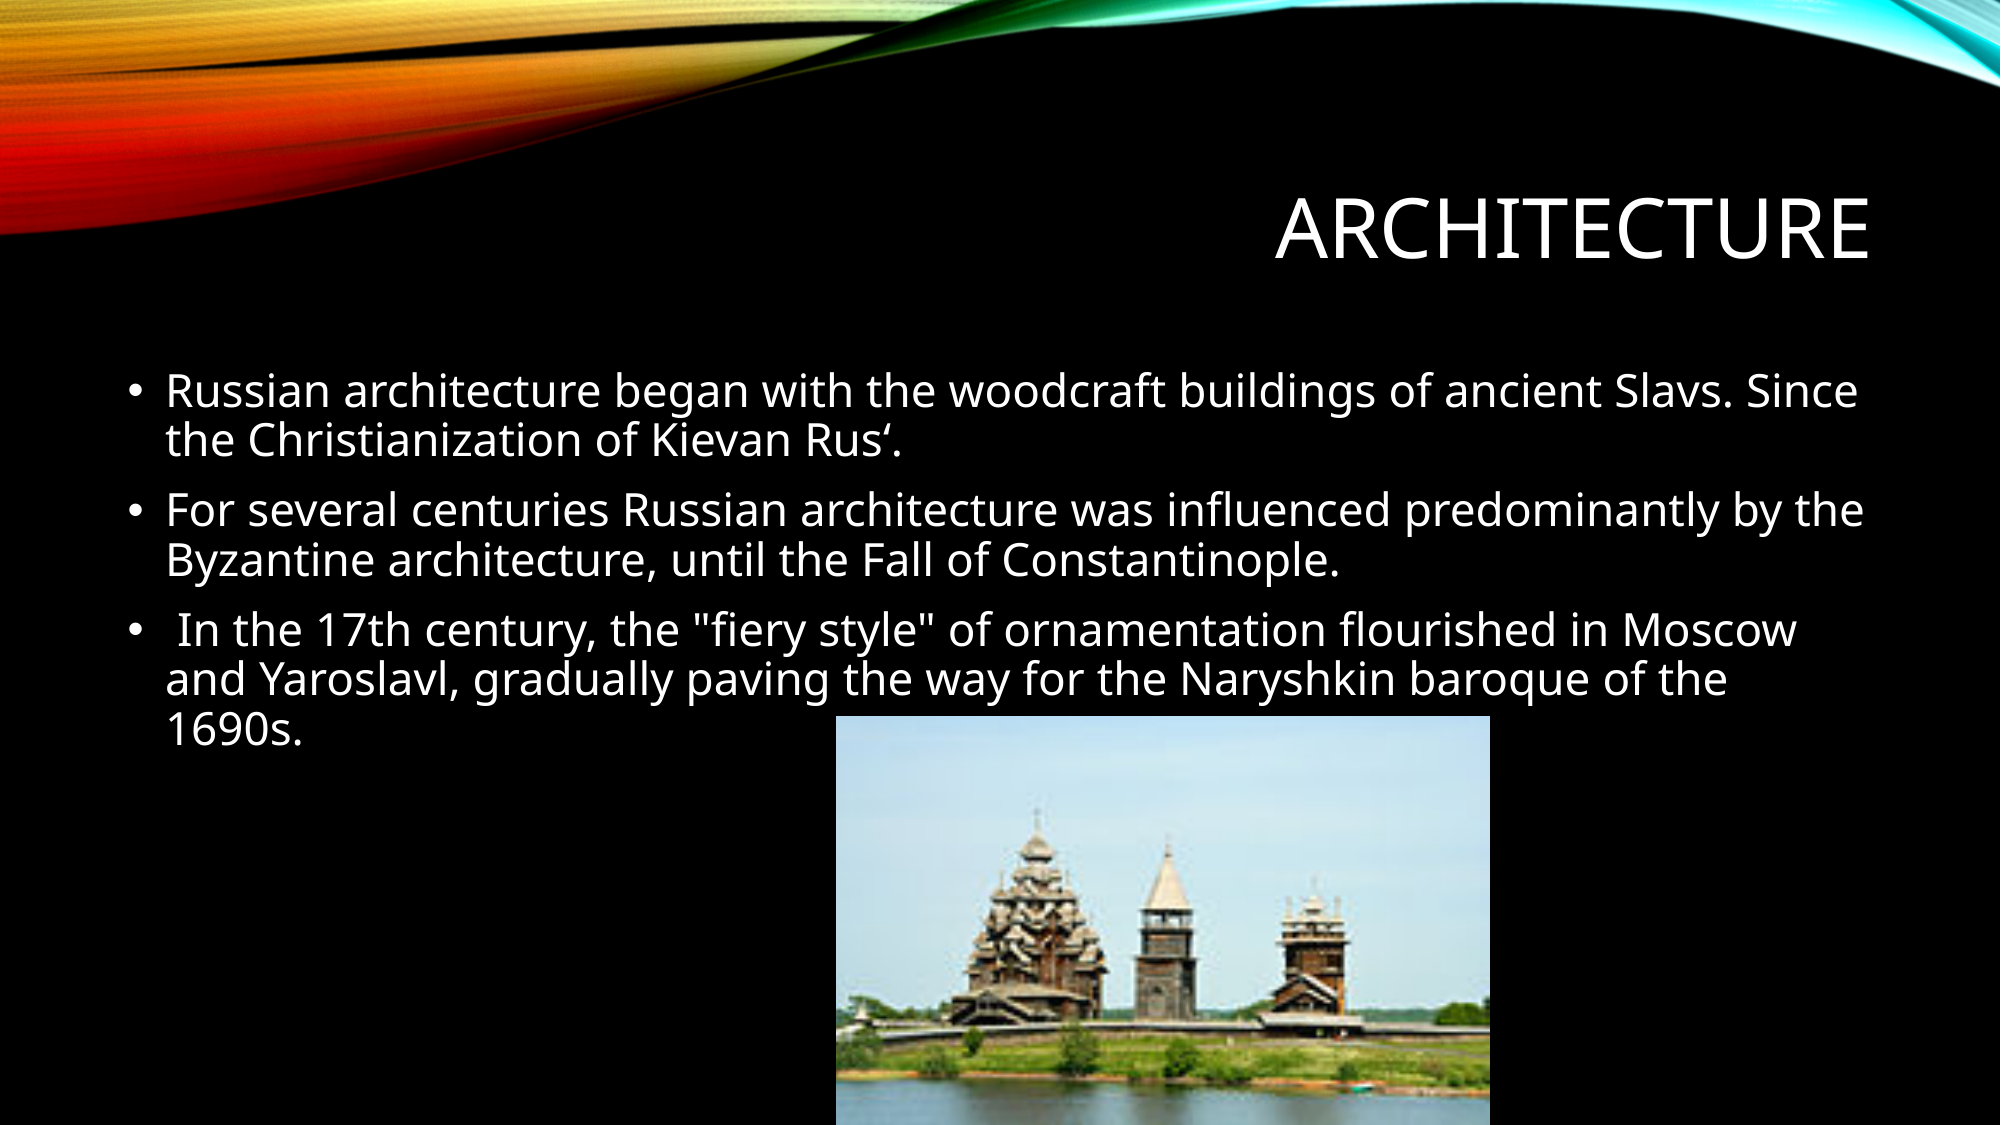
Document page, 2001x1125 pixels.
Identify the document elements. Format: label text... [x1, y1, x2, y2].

picture [835, 716, 1490, 1125]
list Russian architecture began with the woodcraft buildings of ancient Slavs. Since the Christianization of Kievan Rus‘. For several centuries Russian architecture was influenced predominantly by the Byzantine architecture, until the Fall of Constantinople. In the 17th century, the "fiery style" of ornamentation flourished in Moscow and Yaroslavl, gradually paving the way for the Naryshkin baroque of the 1690s. [112, 360, 1888, 1021]
title architecture [474, 125, 1888, 338]
picture [0, 0, 2000, 237]
